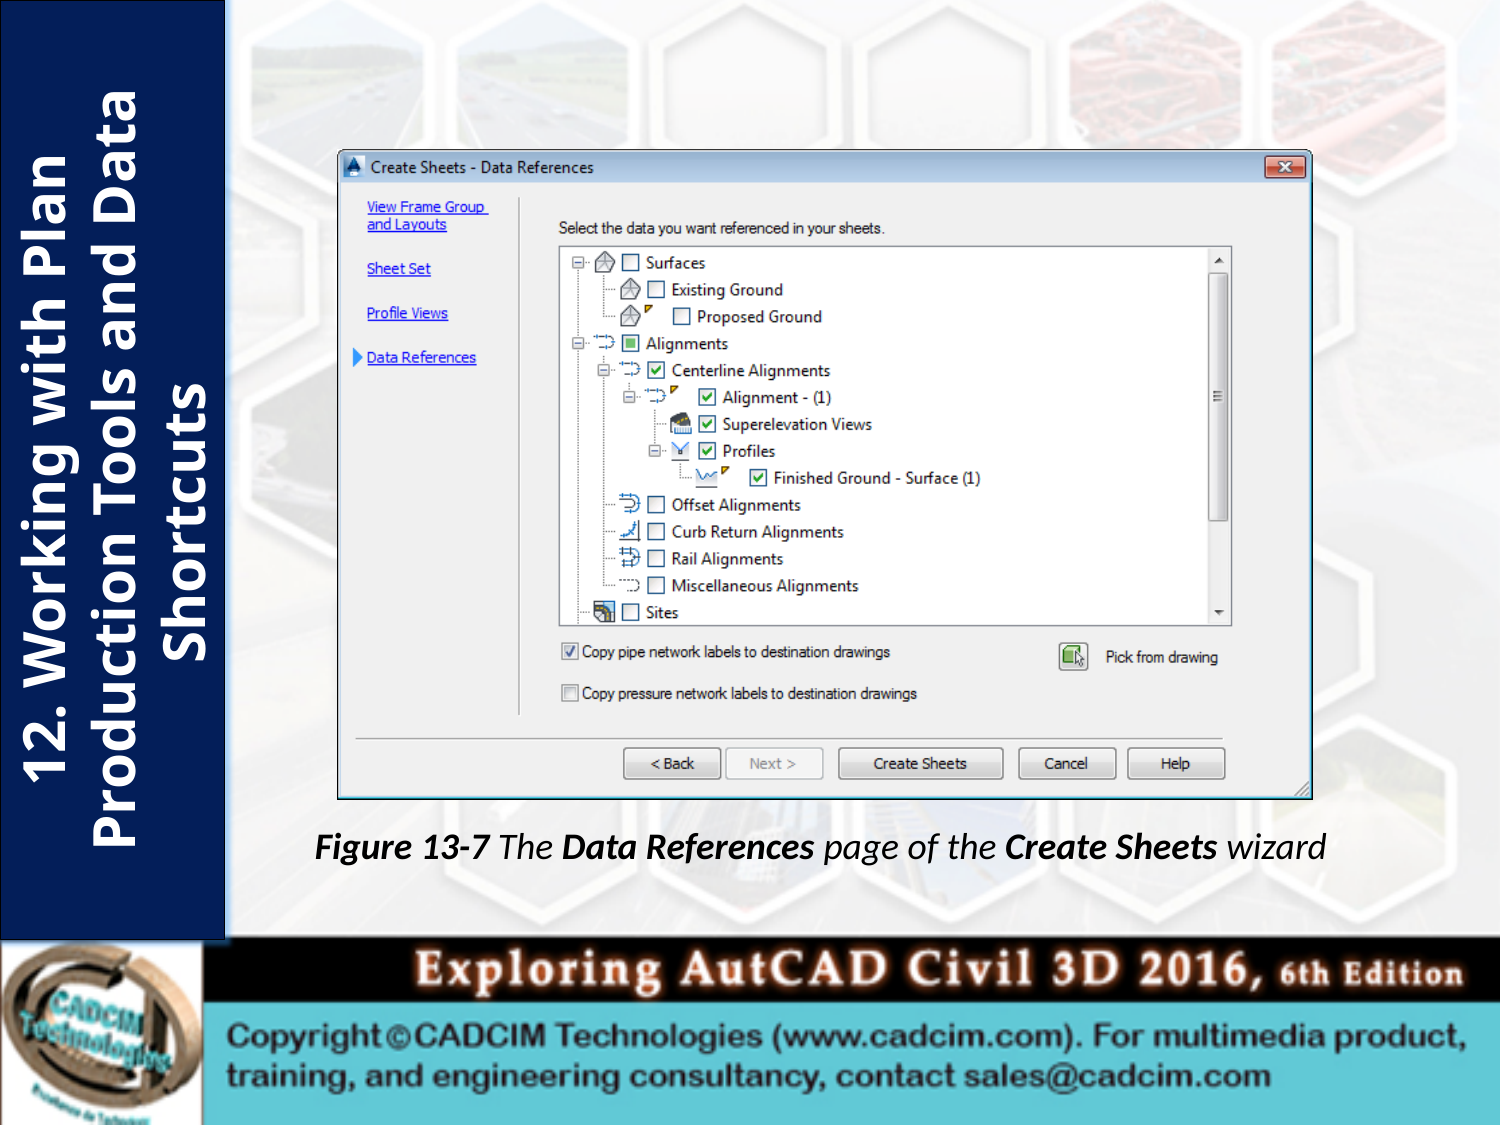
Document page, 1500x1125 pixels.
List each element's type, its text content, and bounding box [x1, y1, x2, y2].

text_box Figure 13-7 The Data References page of the Create Sheets wizard [299, 814, 1360, 875]
picture [0, 0, 1500, 1125]
